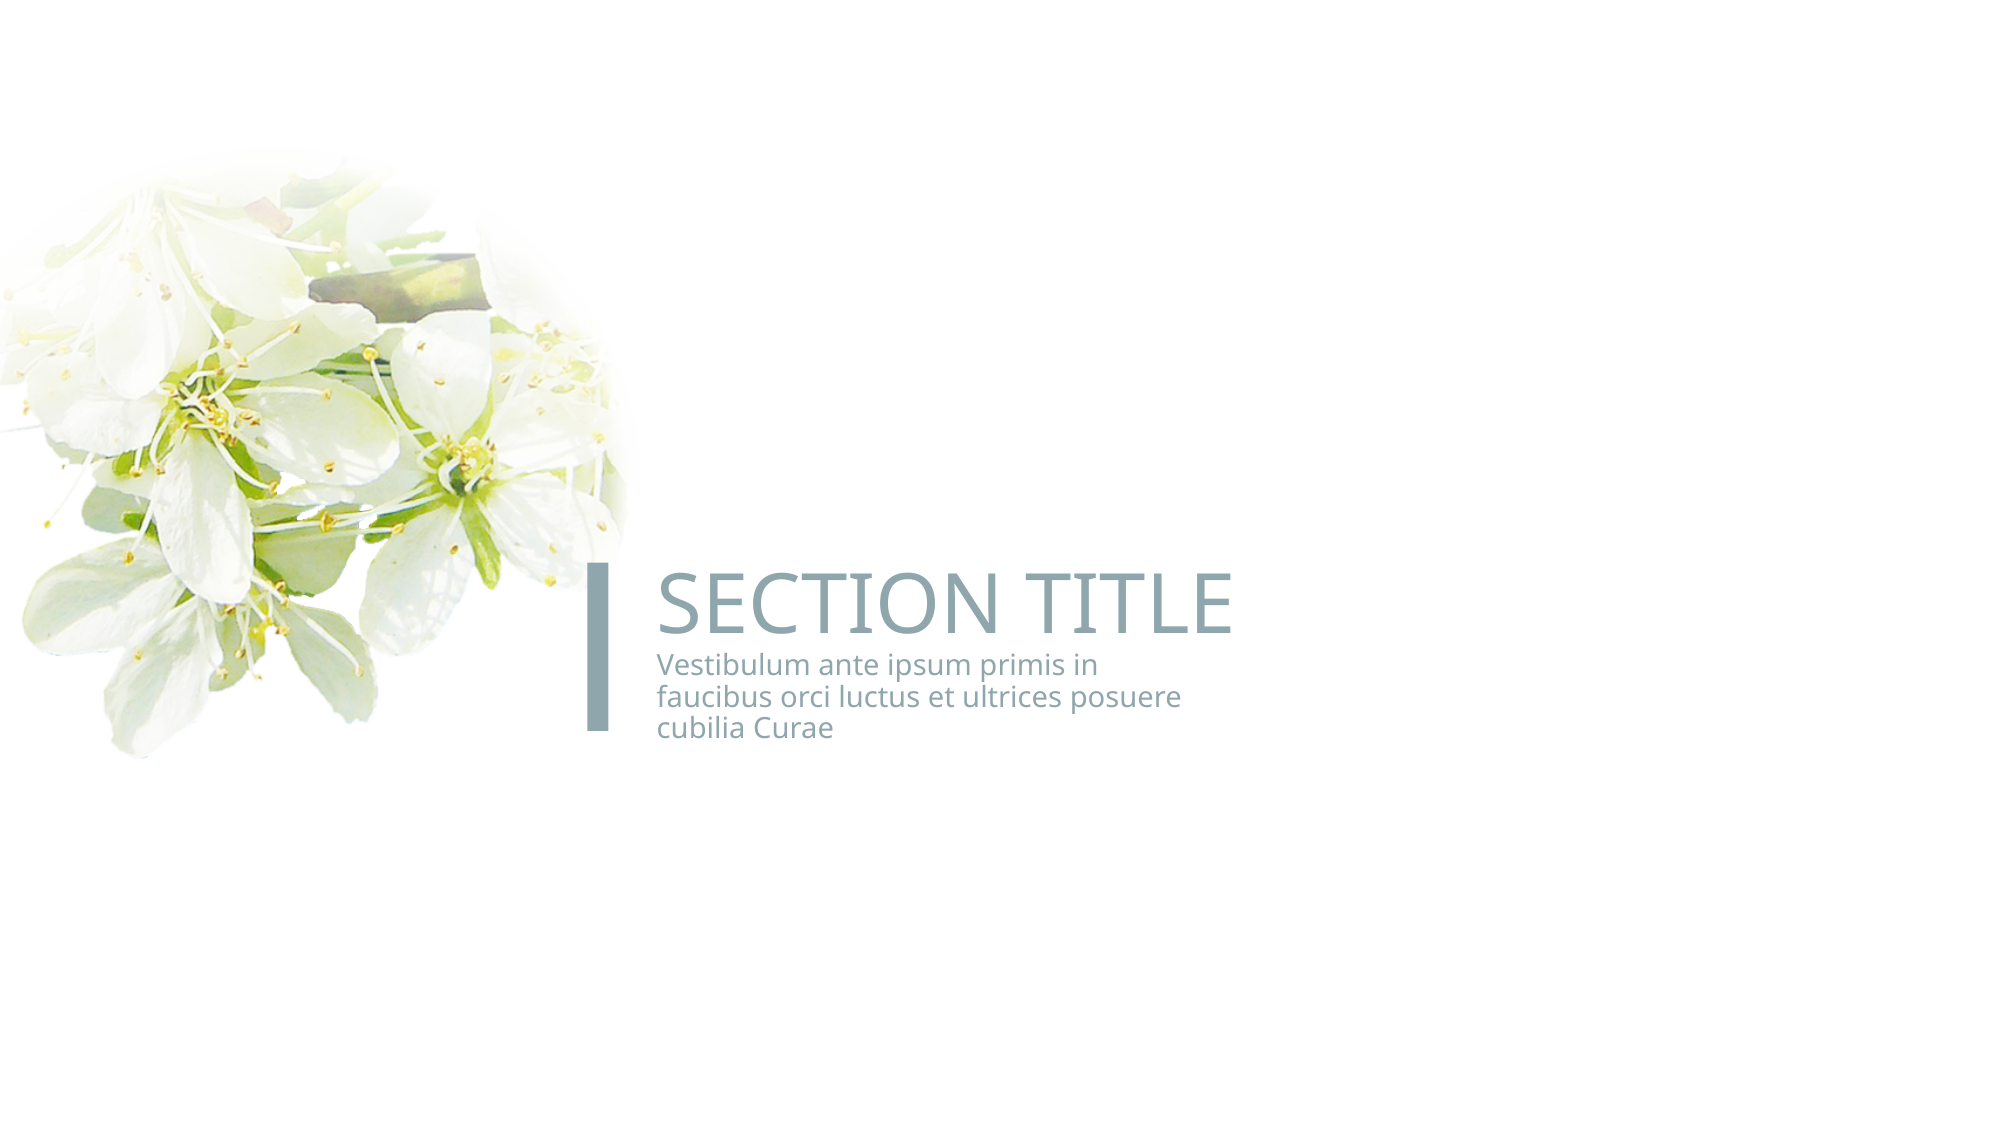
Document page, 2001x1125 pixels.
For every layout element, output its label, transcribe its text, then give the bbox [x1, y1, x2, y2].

title SECTION TITLE [641, 191, 1798, 660]
list Vestibulum ante ipsum primis in faucibus orci luctus et ultrices posuere cubilia Curae [641, 642, 1215, 890]
picture [0, 136, 685, 806]
